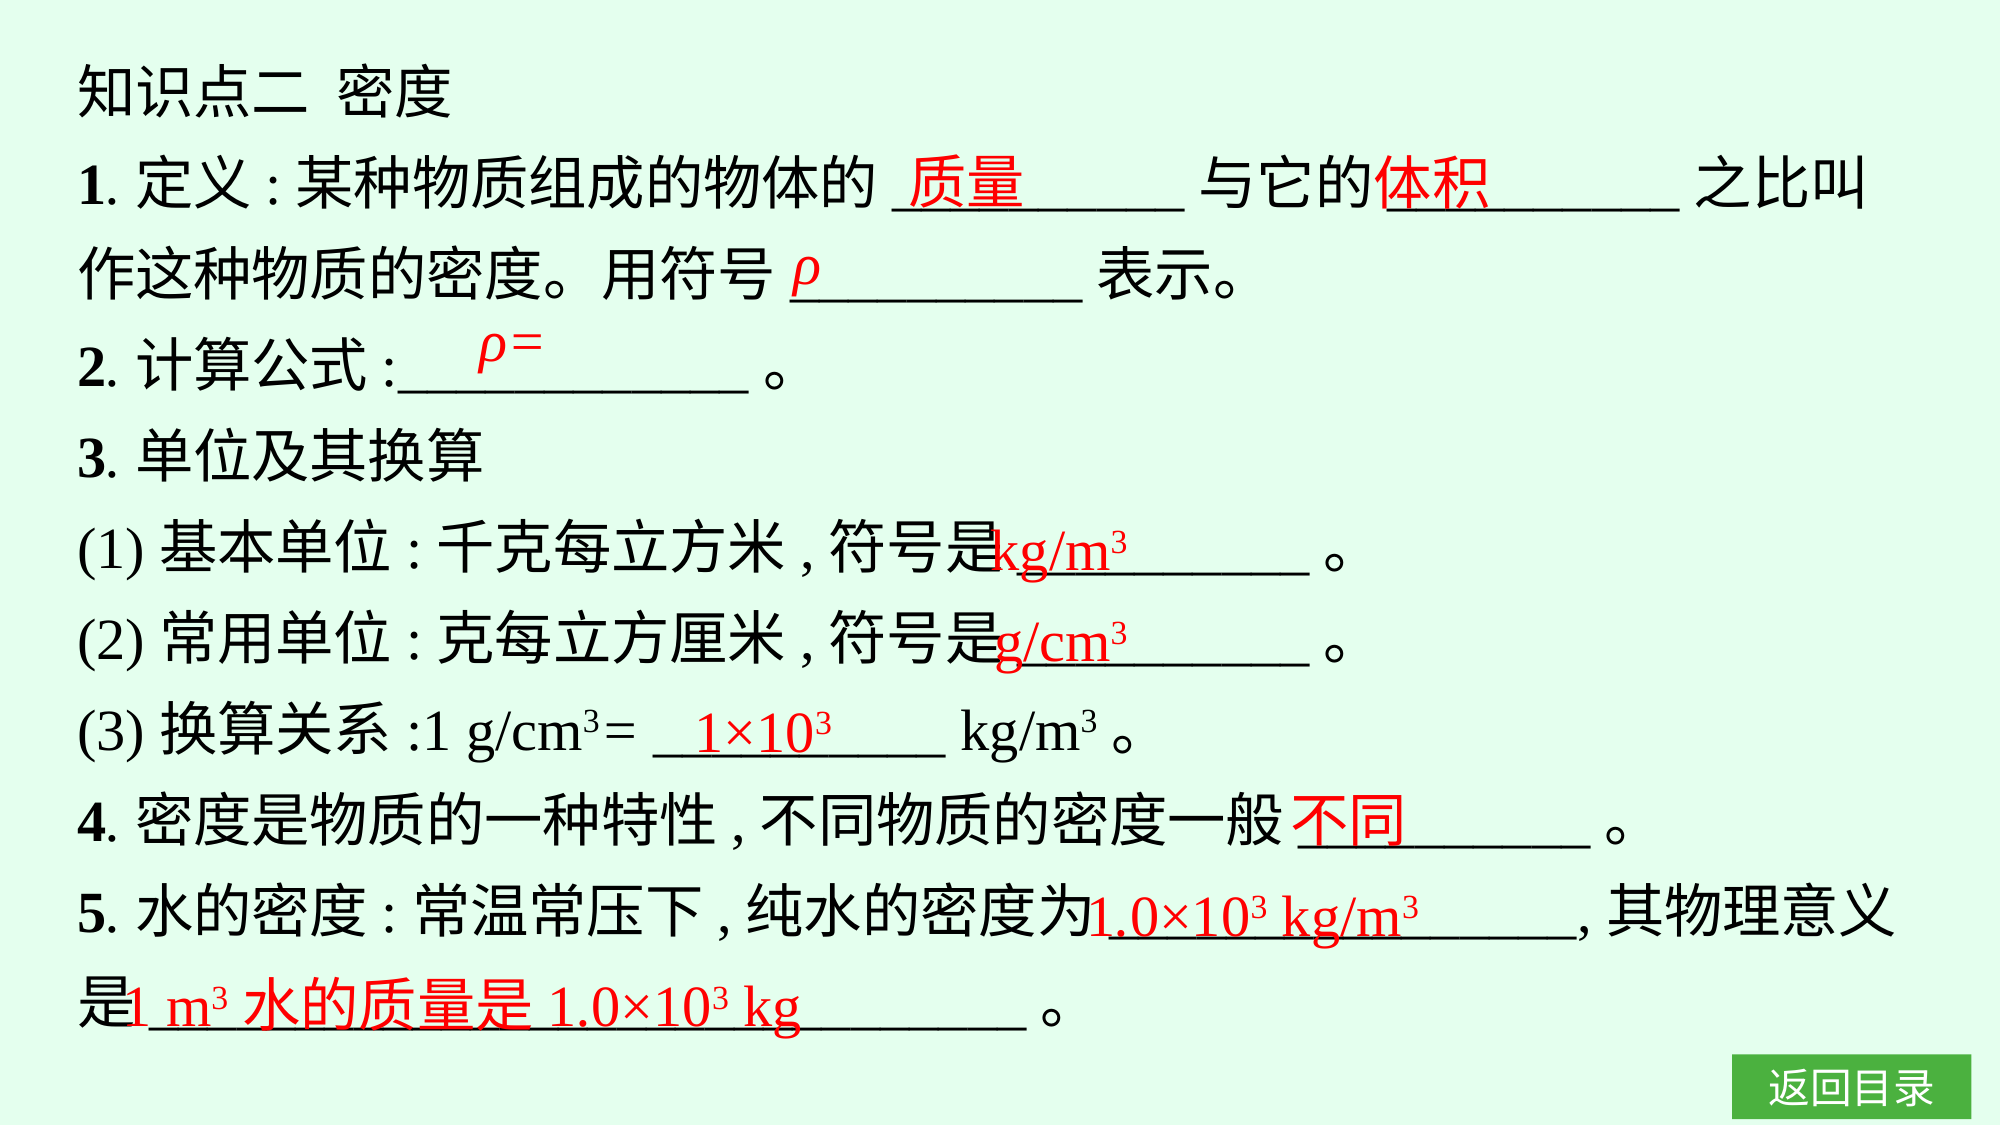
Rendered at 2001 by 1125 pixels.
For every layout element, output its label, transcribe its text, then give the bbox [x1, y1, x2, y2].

text_box ρ [778, 198, 837, 304]
text_box 体积 [1359, 118, 1519, 224]
text_box 质量 [893, 116, 1053, 223]
text_box 1 m3水的质量是1.0×103 kg [107, 940, 832, 1046]
text_box 1.0×103 kg/m3 [1071, 849, 1452, 956]
text_box 1×103 [679, 665, 856, 772]
text_box kg/m3 [975, 483, 1152, 590]
text_box g/cm3 [979, 574, 1152, 681]
text_box 不同 [1275, 754, 1436, 849]
text_box 知识点二 密度 1.定义:某种物质组成的物体的__________与它的__________之比叫作这种物质的密度。用符号__________表示。 2.计算公式:____________。 3.单位及其换算 (1)基本单位:千克每立方米,符号是__________。 (2)常用单位:克每立方厘米,符号是__________。 (3)换算关系:1 g/cm3= __________ kg/m3。 4.密度是物质的一种特性,不同物质的密度一般__________。 5.水的密度:常温常压下,纯水的密度为________________,其物理意义是______________________________。 [62, 26, 1938, 1043]
